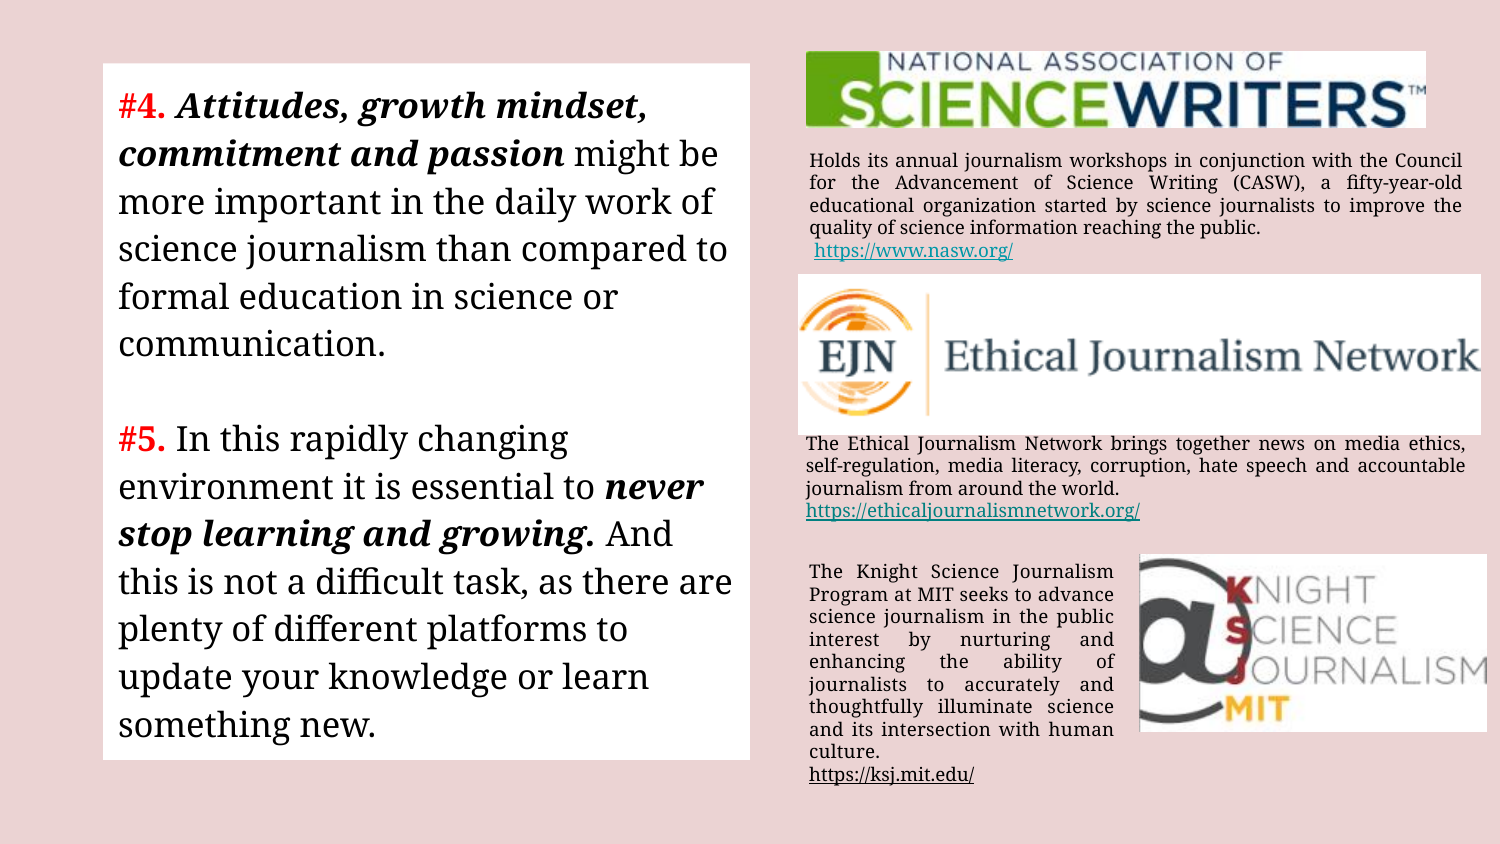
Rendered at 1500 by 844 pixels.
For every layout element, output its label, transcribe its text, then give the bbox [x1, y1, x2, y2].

picture [797, 274, 1481, 435]
picture [806, 50, 1427, 128]
picture [1138, 553, 1487, 732]
list #4. Attitudes, growth mindset, commitment and passion might be more important in the daily work of science journalism than compared to formal education in science or communication. #5. In this rapidly changing environment it is essential to never stop learning and growing. And this is not a difficult task, as there are plenty of different platforms to update your knowledge or learn something new. [103, 63, 750, 760]
text_box Holds its annual journalism workshops in conjunction with the Council for the Advancement of Science Writing (CASW), a fifty-year-old educational organization started by science journalists to improve the quality of science information reaching the public. https://www.nasw.org/ [794, 141, 1477, 272]
text_box The Knight Science Journalism Program at MIT seeks to advance science journalism in the public interest by nurturing and enhancing the ability of journalists to accurately and thoughtfully illuminate science and its intersection with human culture. https://ksj.mit.edu/ [794, 552, 1130, 796]
text_box The Ethical Journalism Network brings together news on media ethics, self-regulation, media literacy, corruption, hate speech and accountable journalism from around the world. https://ethicaljournalismnetwork.org/ [794, 440, 1477, 531]
